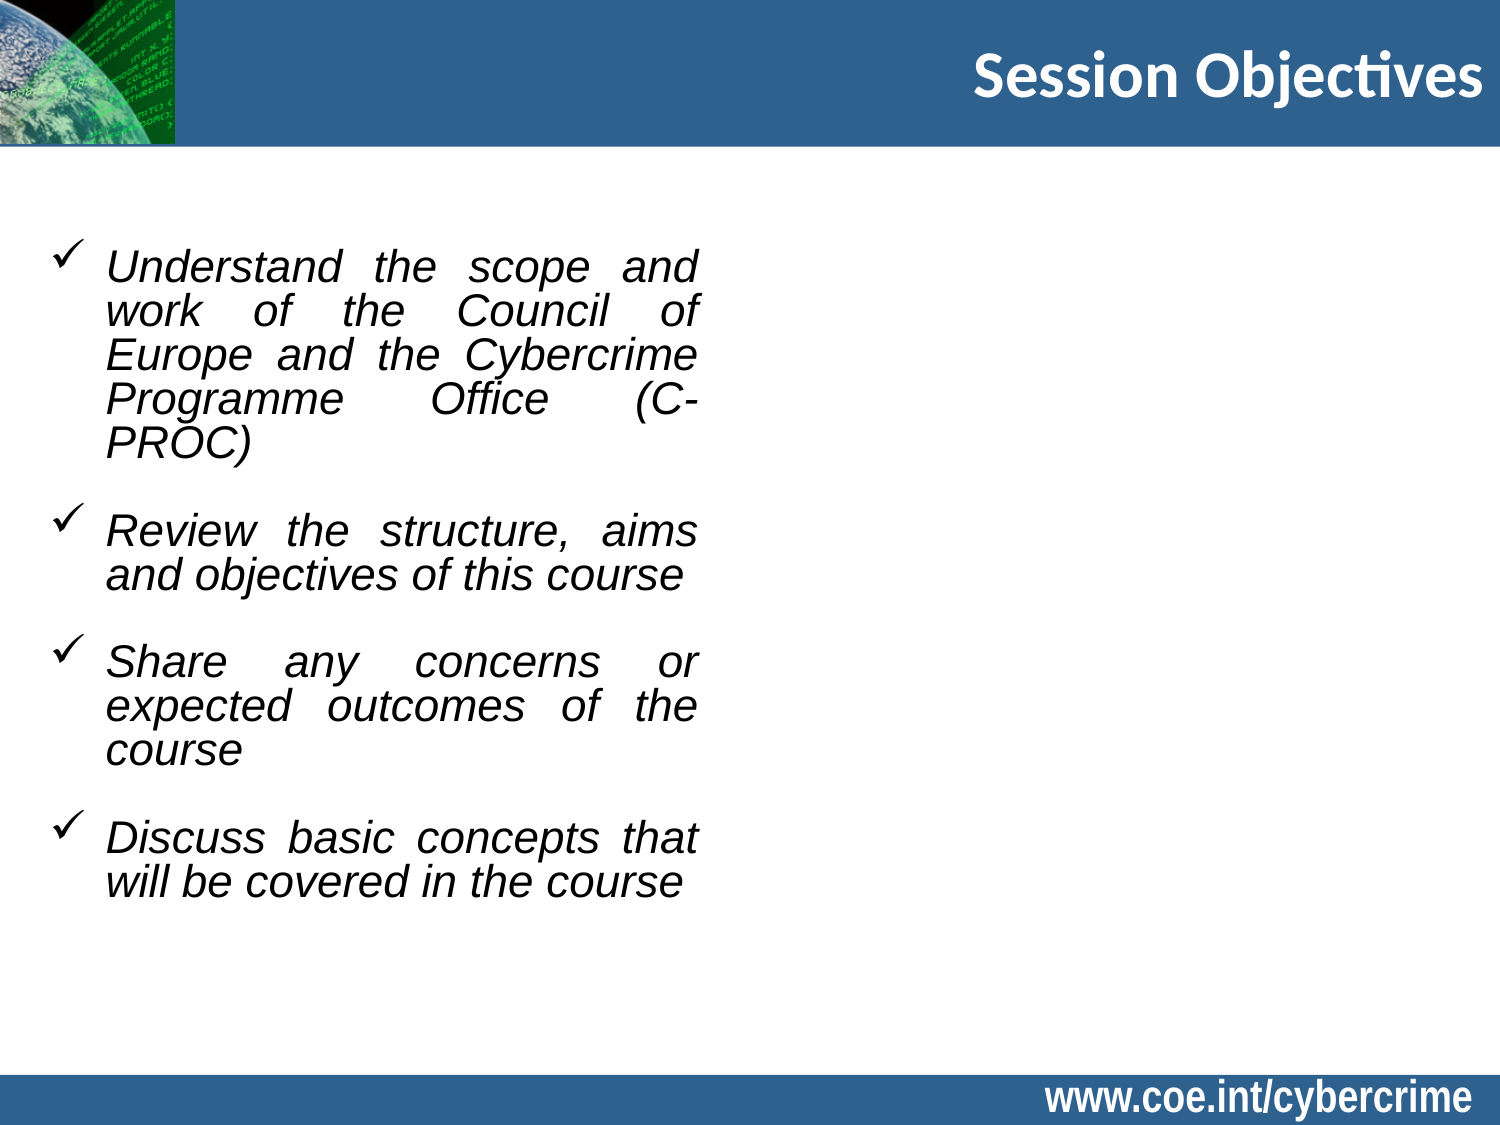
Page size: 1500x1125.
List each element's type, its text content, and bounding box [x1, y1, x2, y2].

text_box Understand the scope and work of the Council of Europe and the Cybercrime Programme Office (C-PROC) Review the structure, aims and objectives of this course Share any concerns or expected outcomes of the course Discuss basic concepts that will be covered in the course [34, 239, 714, 958]
text_box www.coe.int/cybercrime [1030, 1059, 1500, 1125]
picture [0, 0, 175, 144]
text_box Session Objectives [177, 0, 1500, 149]
text_box [0, 1073, 1030, 1125]
